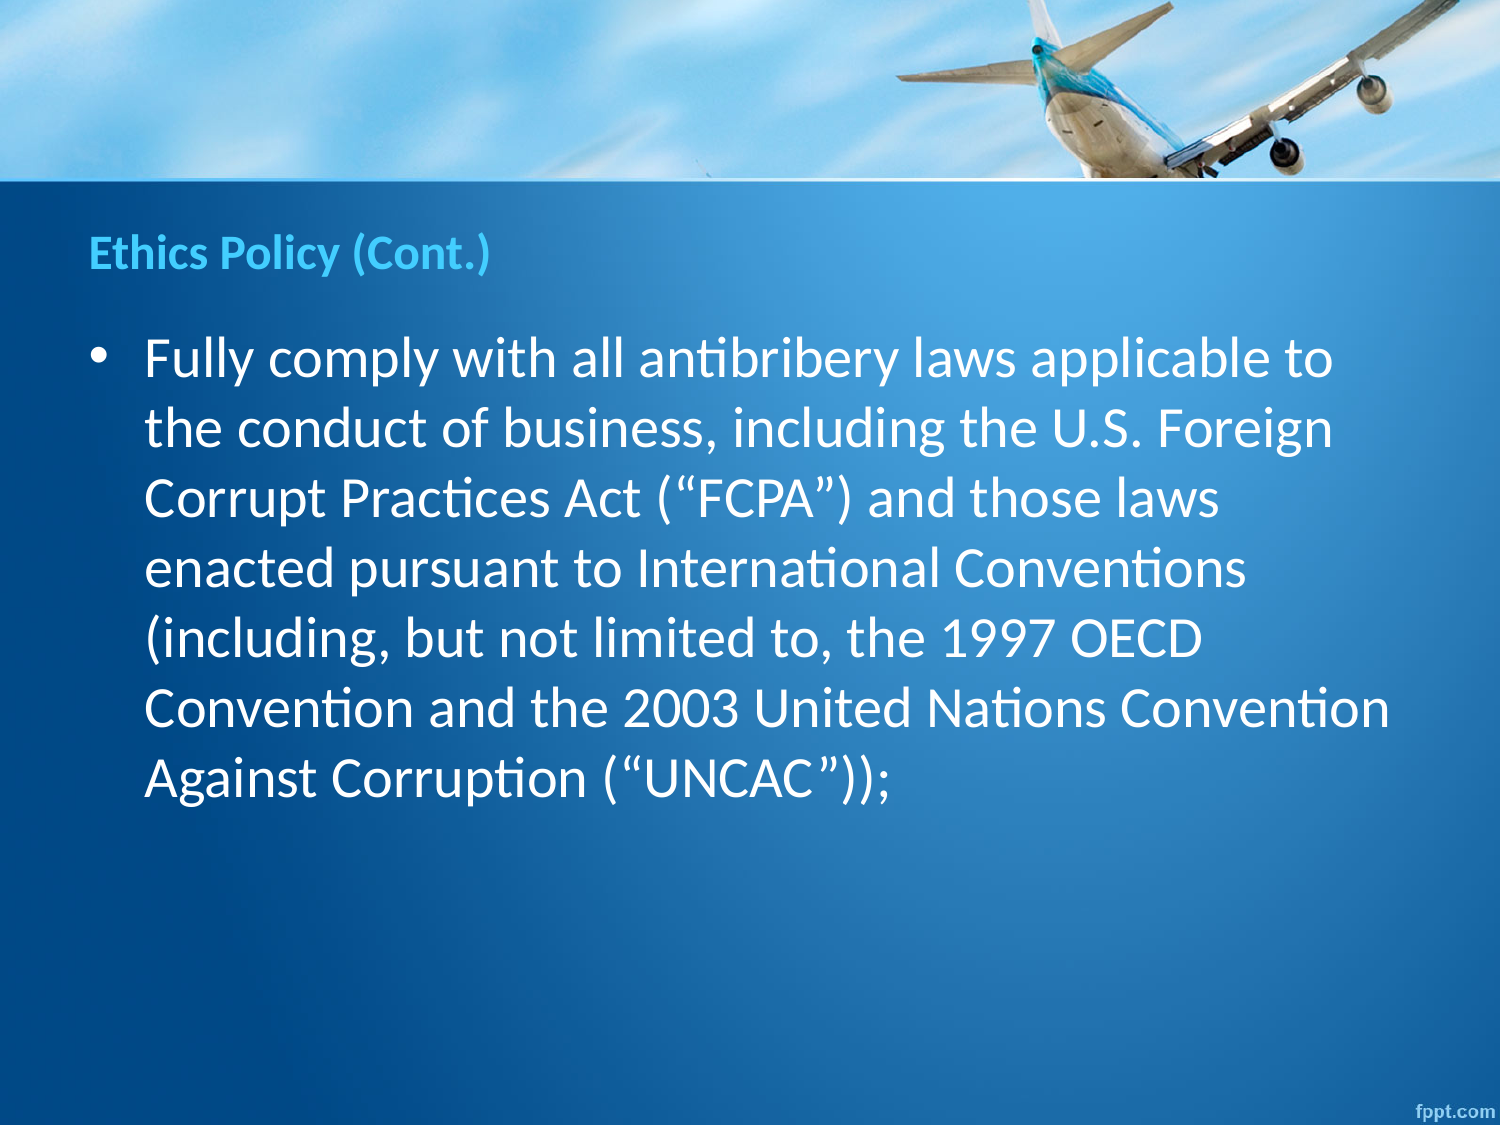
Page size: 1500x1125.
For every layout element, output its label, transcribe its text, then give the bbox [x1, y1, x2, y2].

title Ethics Policy (Cont.) [73, 211, 1424, 287]
list Fully comply with all antibribery laws applicable to the conduct of business, including the U.S. Foreign Corrupt Practices Act (“FCPA”) and those laws enacted pursuant to International Conventions (including, but not limited to, the 1997 OECD Convention and the 2003 United Nations Convention Against Corruption (“UNCAC”)); [73, 311, 1424, 1014]
picture [0, 0, 1500, 1125]
